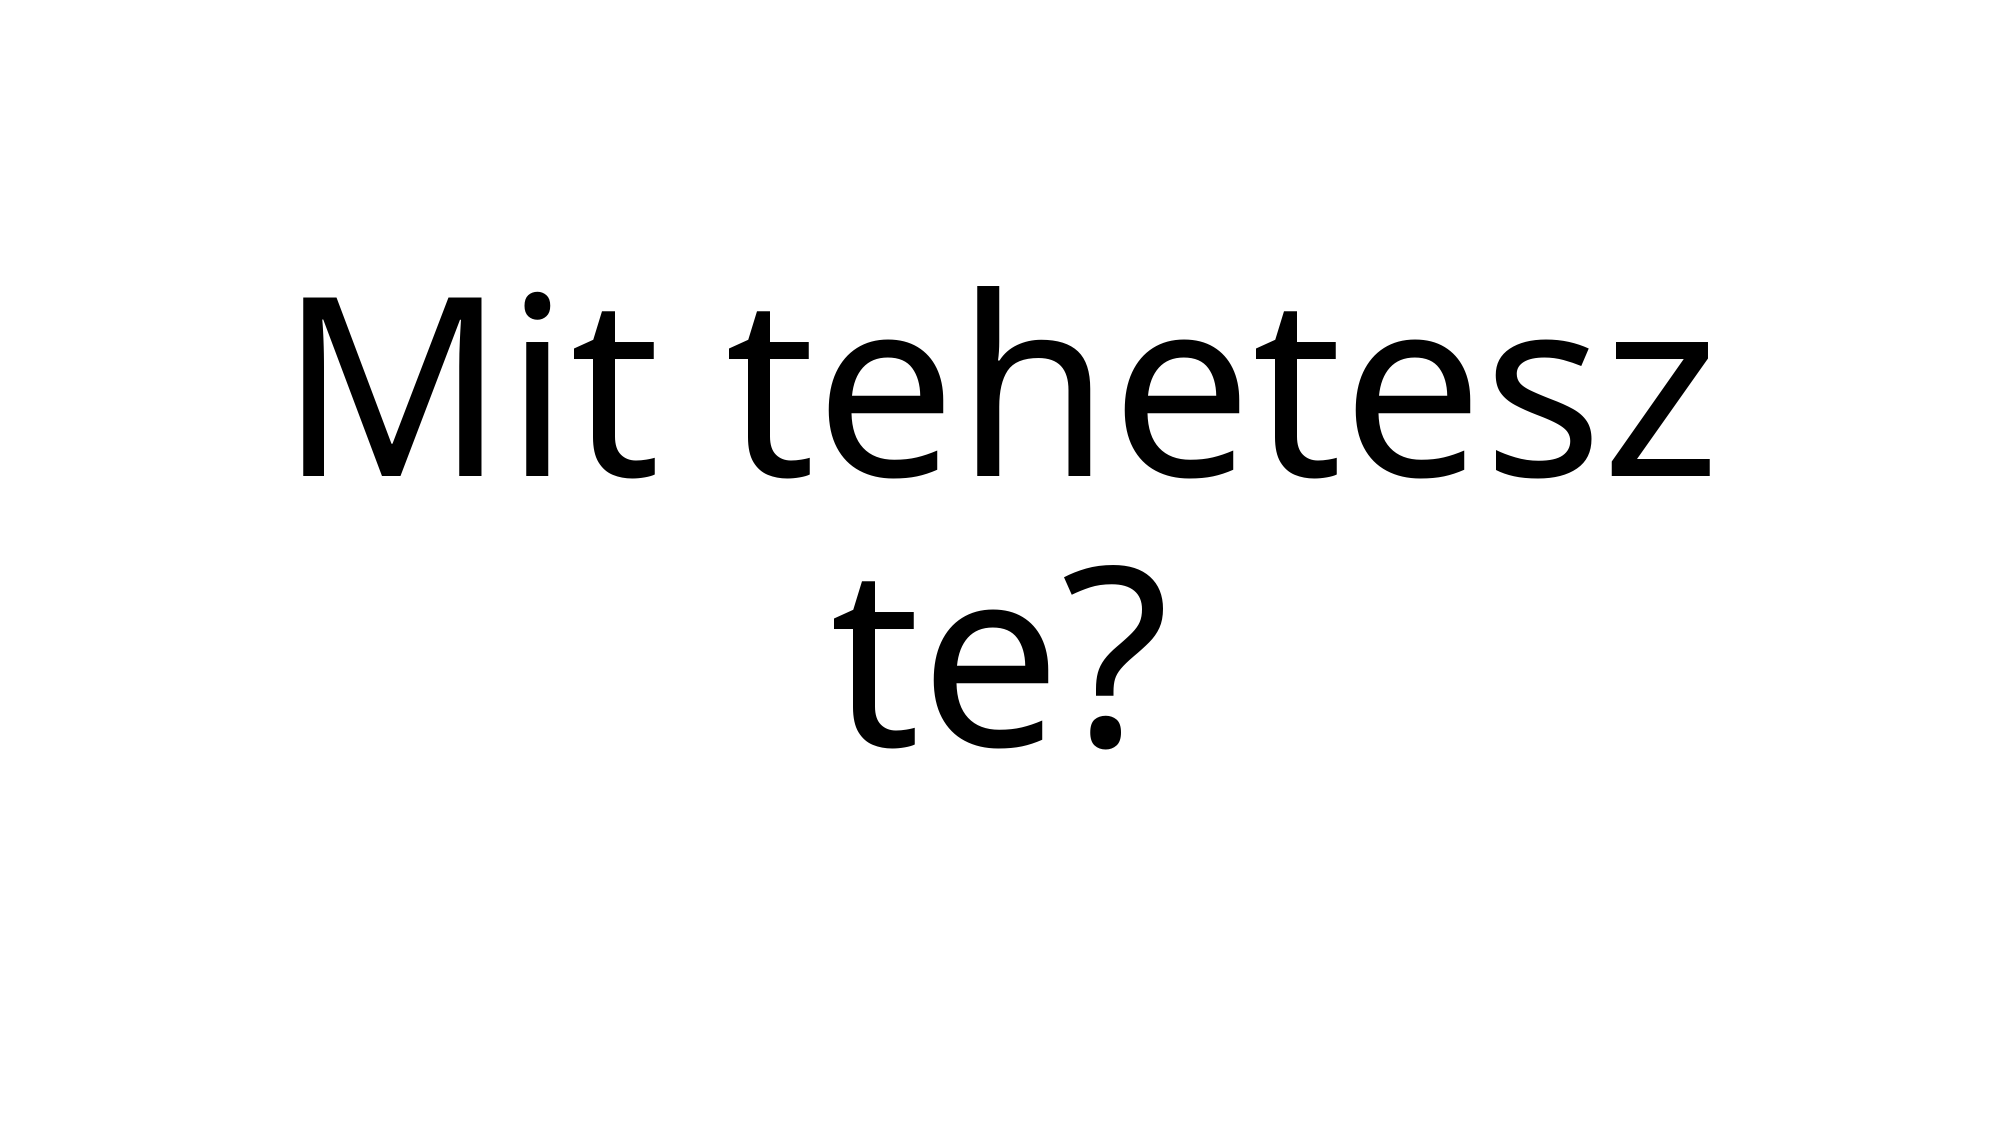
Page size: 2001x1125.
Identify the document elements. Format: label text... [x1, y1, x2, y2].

title Mit tehetesz te? [245, 248, 1755, 808]
